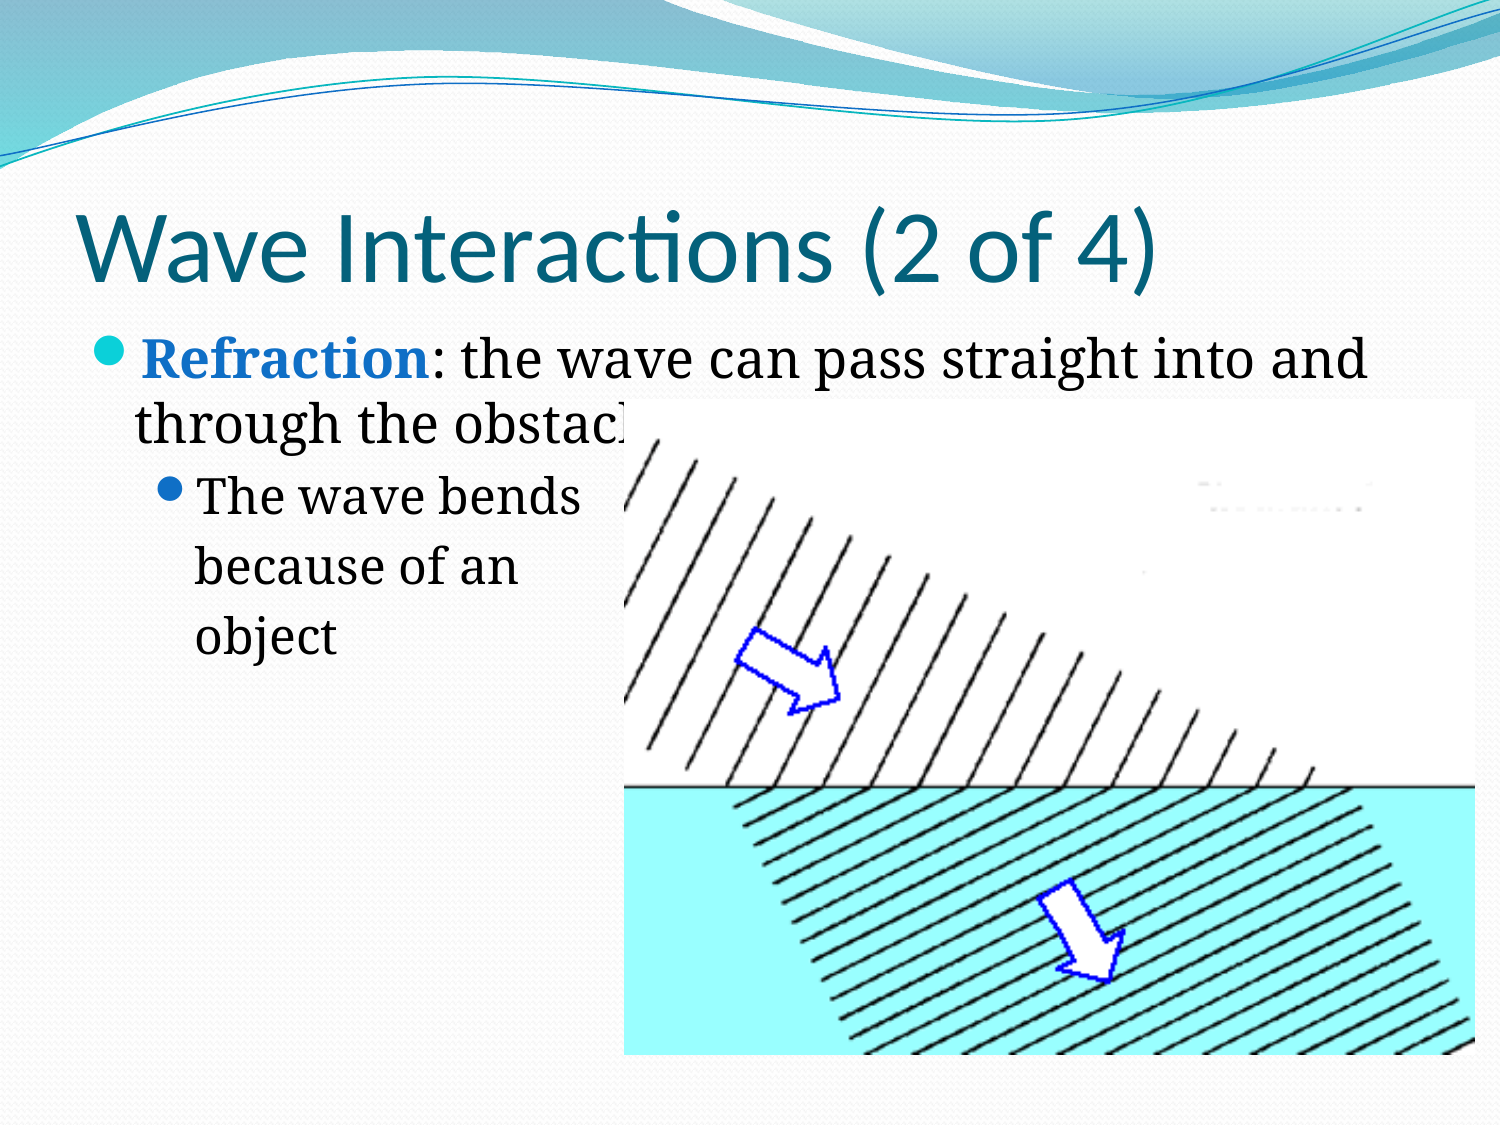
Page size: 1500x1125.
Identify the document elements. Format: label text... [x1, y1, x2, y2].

title Wave Interactions (2 of 4) [75, 115, 1425, 303]
list Refraction: the wave can pass straight into and through the obstacle The wave bends because of an object [75, 317, 1425, 1038]
picture [624, 399, 1476, 1055]
